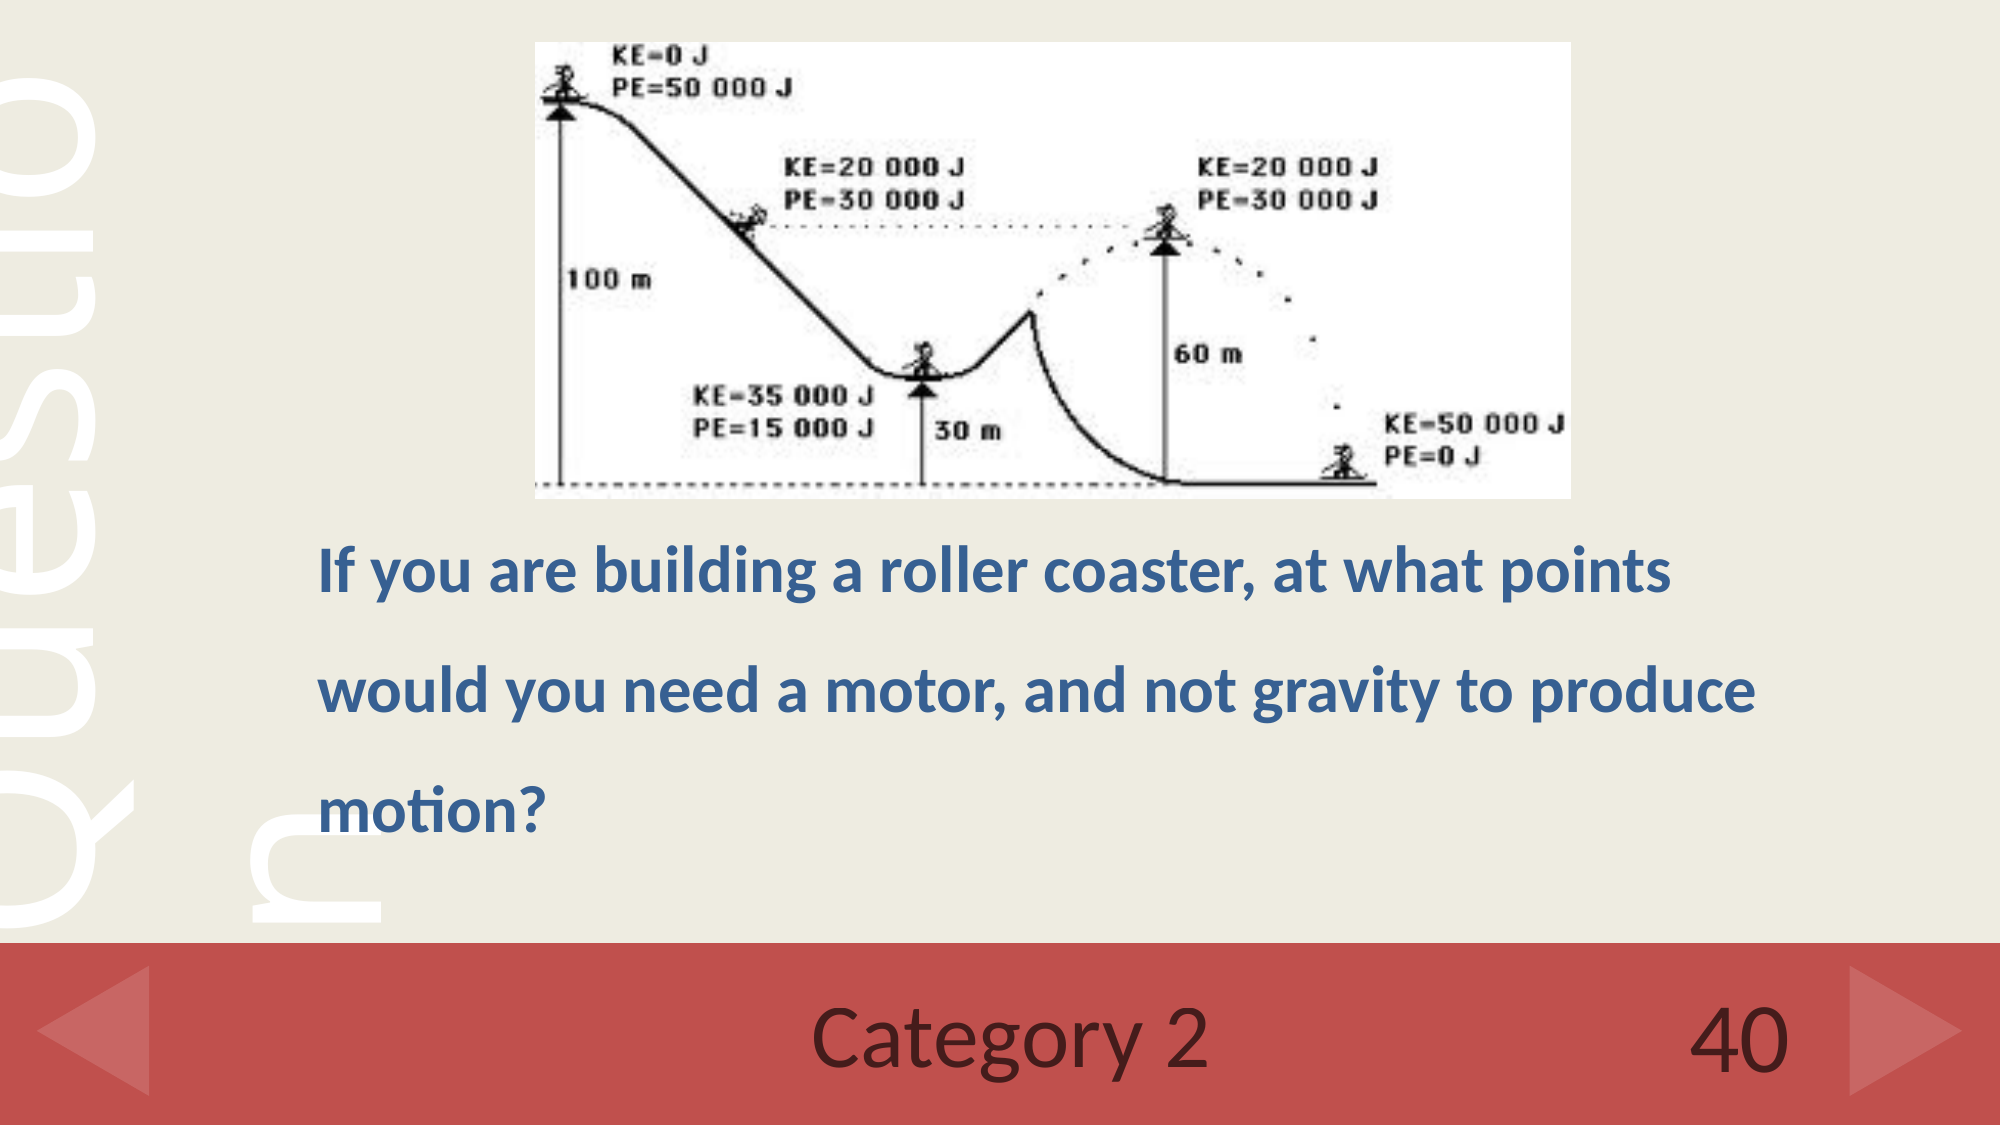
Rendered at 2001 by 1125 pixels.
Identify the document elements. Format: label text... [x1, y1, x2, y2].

list If you are building a roller coaster, at what points would you need a motor, and not gravity to produce motion? [302, 465, 1866, 866]
picture [535, 41, 1572, 499]
title Category 2 [111, 937, 1912, 1125]
